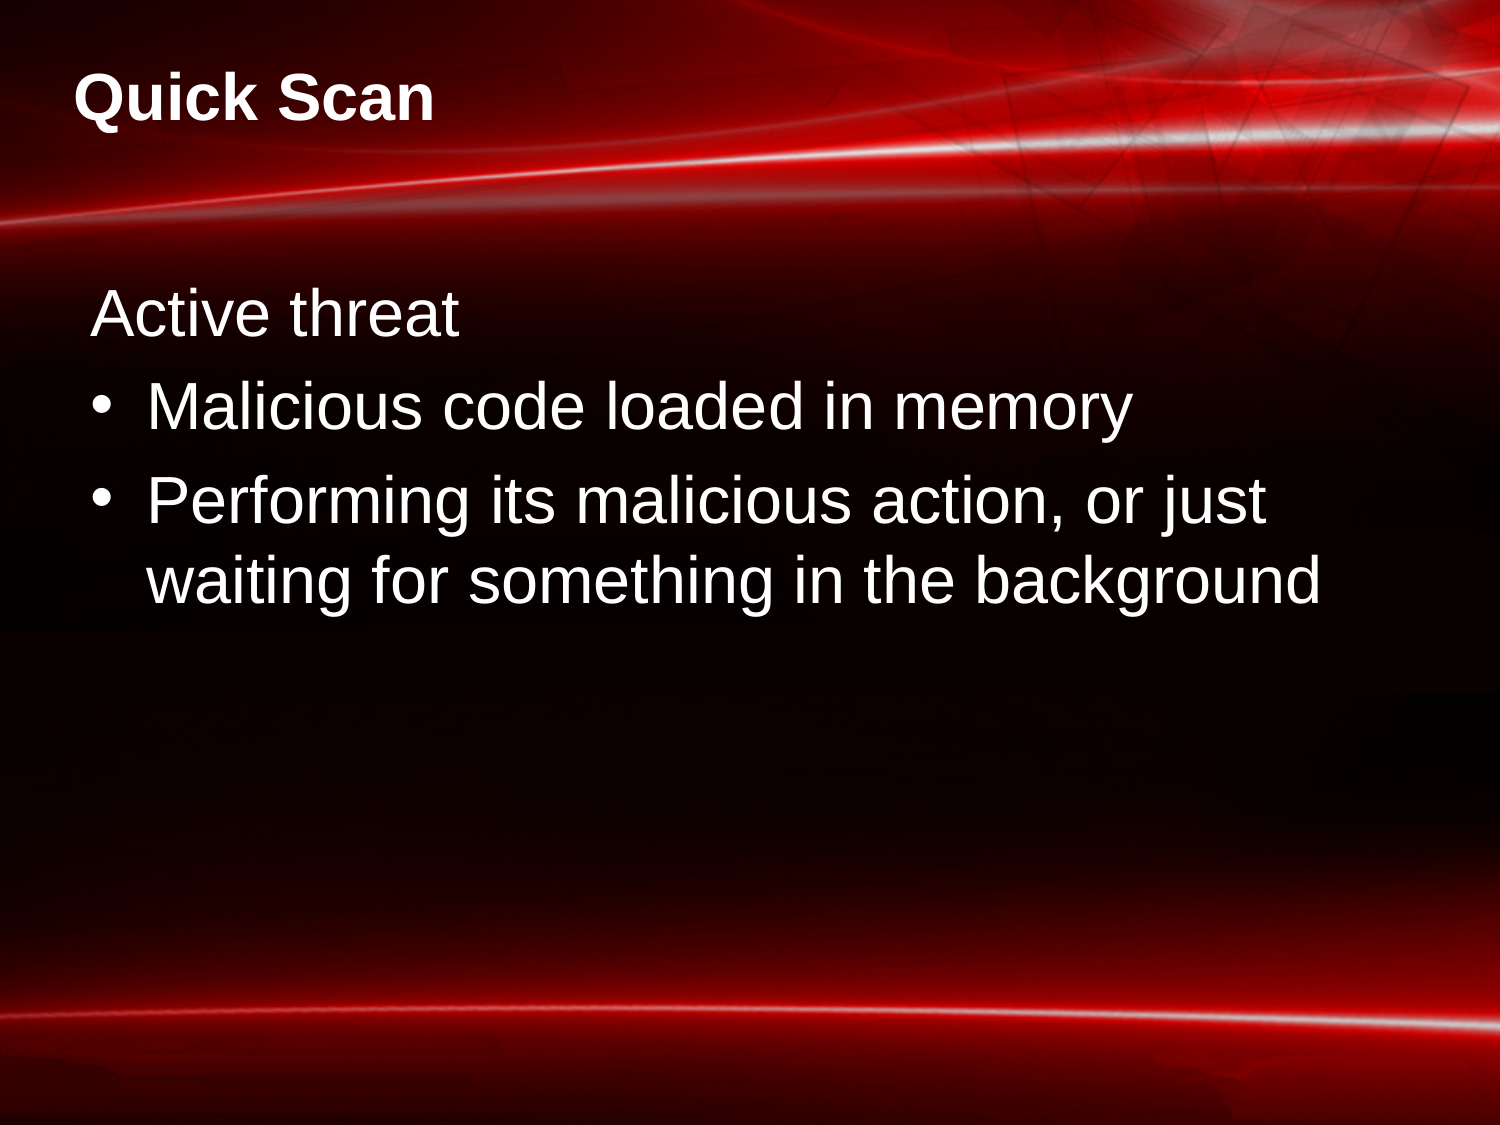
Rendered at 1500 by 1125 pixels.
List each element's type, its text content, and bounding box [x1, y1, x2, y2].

title Quick Scan [58, 0, 1409, 188]
list Active threat Malicious code loaded in memory Performing its malicious action, or just waiting for something in the background [74, 262, 1426, 1006]
picture [0, 0, 1500, 1125]
